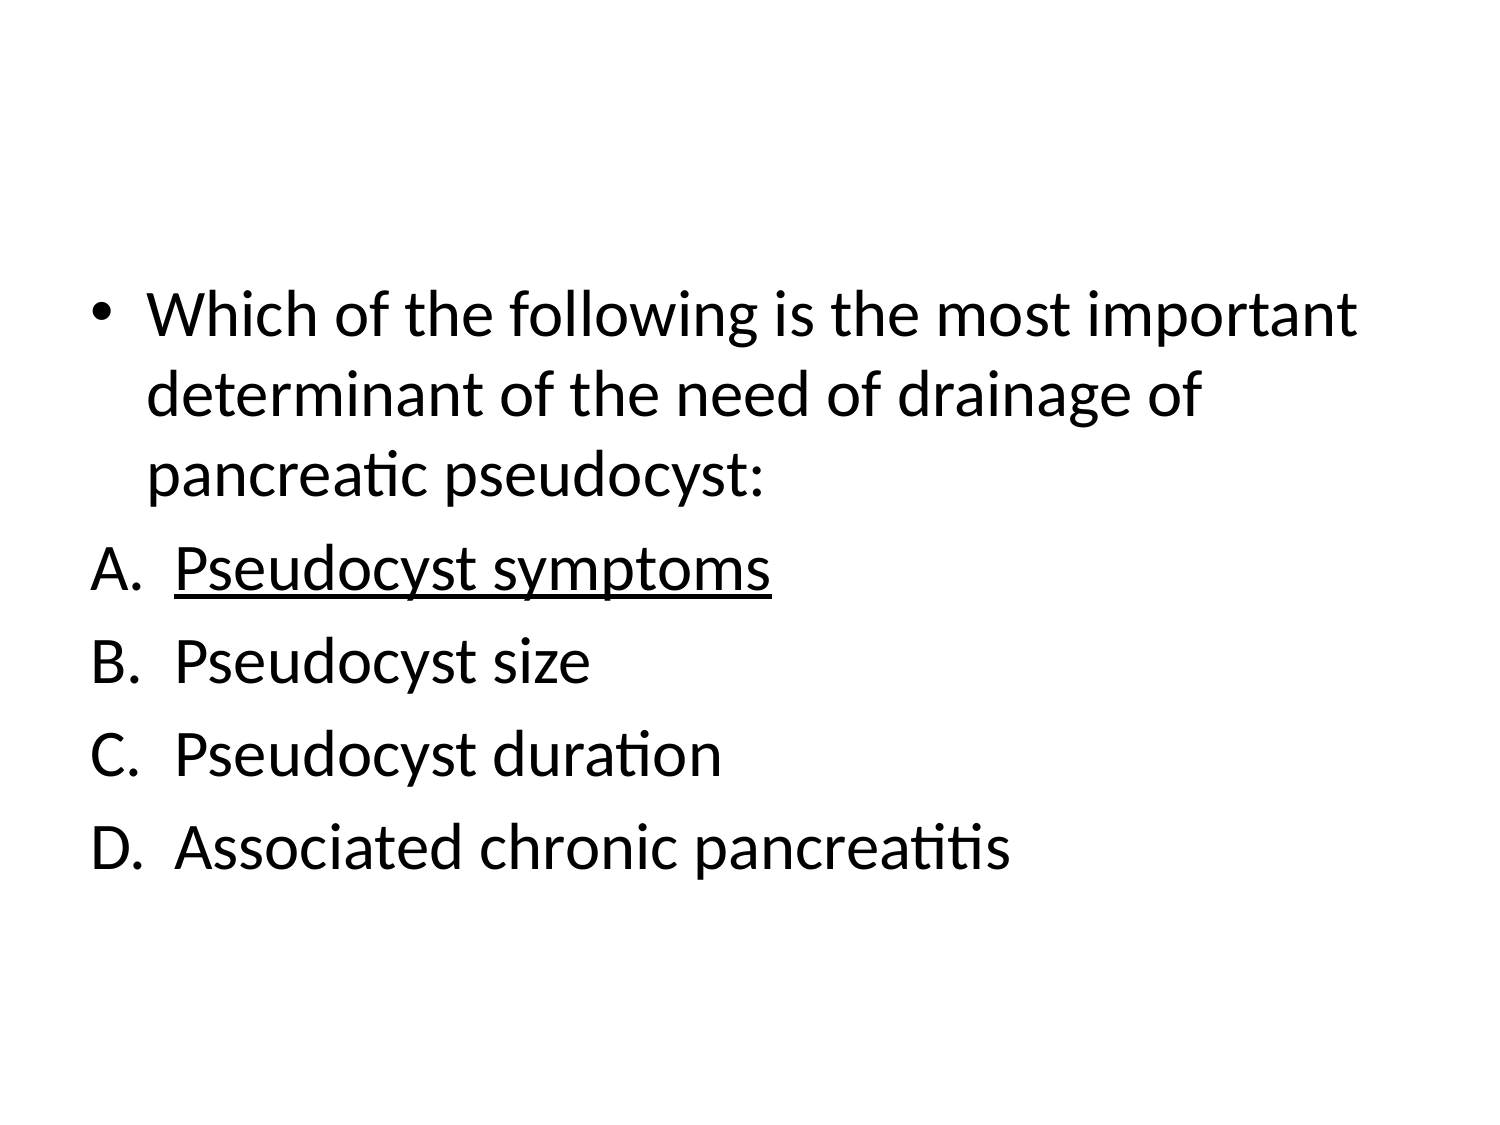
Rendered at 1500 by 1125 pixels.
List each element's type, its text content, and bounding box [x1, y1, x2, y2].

list Which of the following is the most important determinant of the need of drainage of pancreatic pseudocyst: Pseudocyst symptoms Pseudocyst size Pseudocyst duration Associated chronic pancreatitis [75, 262, 1425, 1005]
